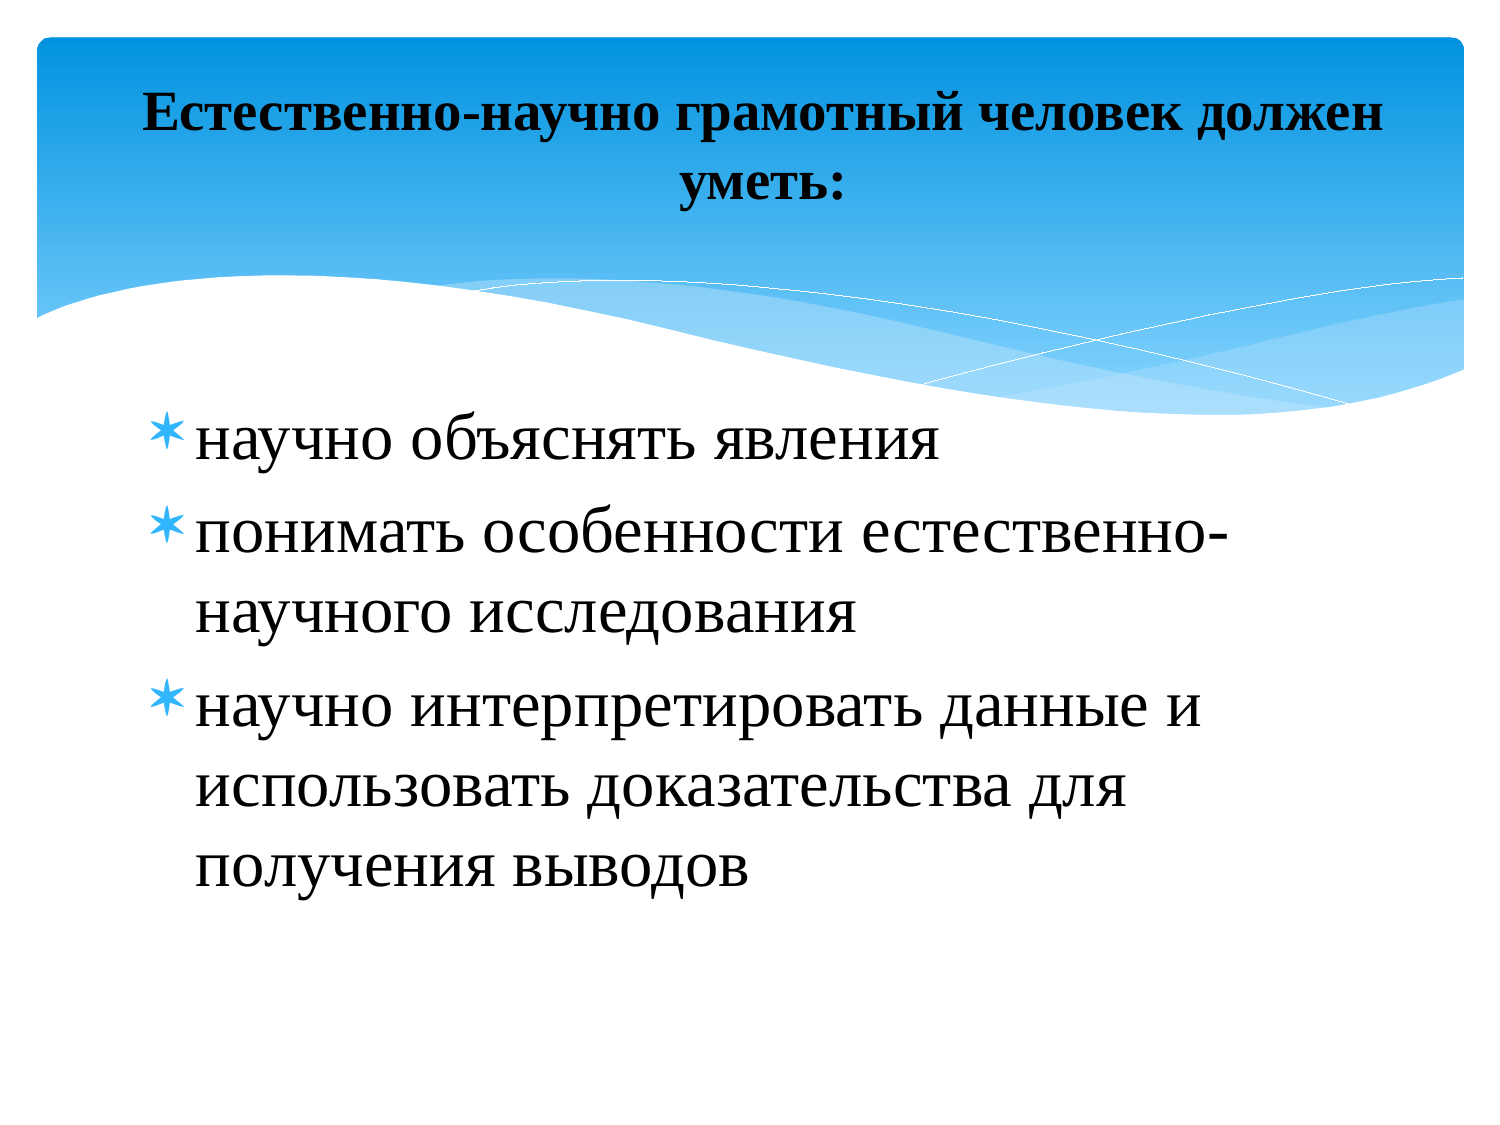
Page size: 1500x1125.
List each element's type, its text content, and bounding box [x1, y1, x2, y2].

list научно объяснять явления понимать особенности естественно-научного исследования научно интерпретировать данные и использовать доказательства для получения выводов [135, 385, 1388, 952]
title Естественно-научно грамотный человек должен уметь: [88, 66, 1439, 287]
